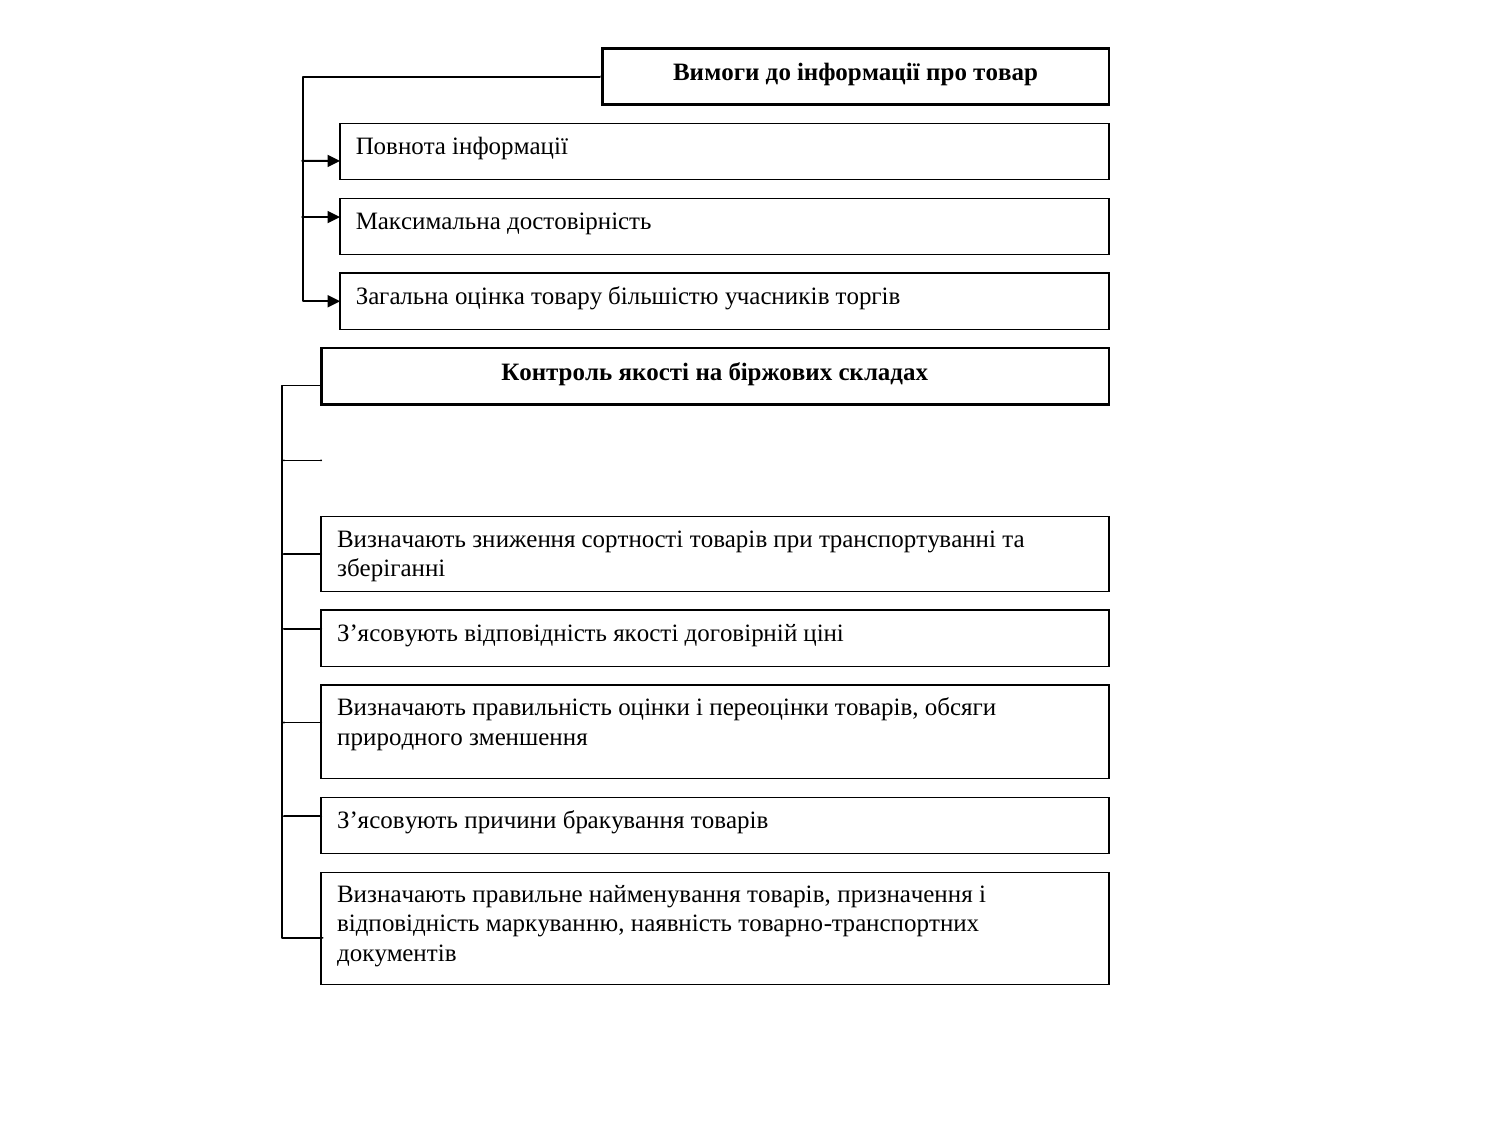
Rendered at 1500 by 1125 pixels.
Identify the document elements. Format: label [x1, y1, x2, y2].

list [170, 46, 1117, 1006]
